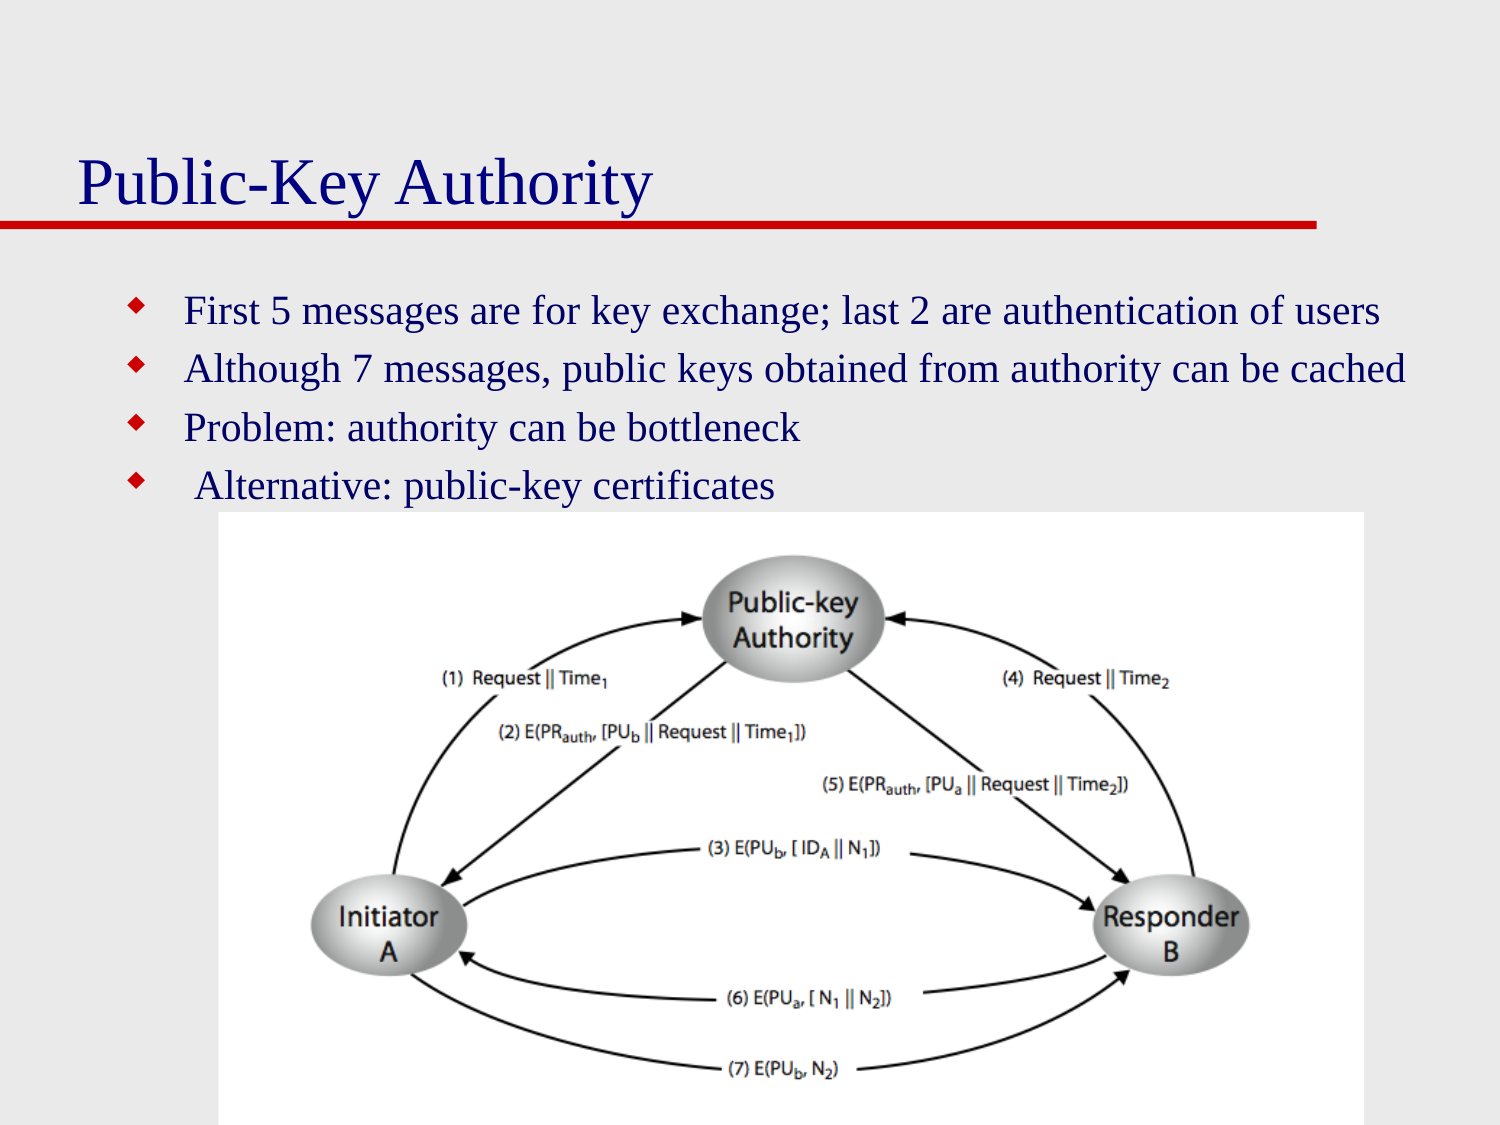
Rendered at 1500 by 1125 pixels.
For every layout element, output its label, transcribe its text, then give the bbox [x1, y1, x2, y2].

picture [218, 511, 1365, 1125]
title Public-Key Authority [62, 43, 1338, 226]
list First 5 messages are for key exchange; last 2 are authentication of users Although 7 messages, public keys obtained from authority can be cached Problem: authority can be bottleneck Alternative: public-key certificates [111, 274, 1438, 951]
